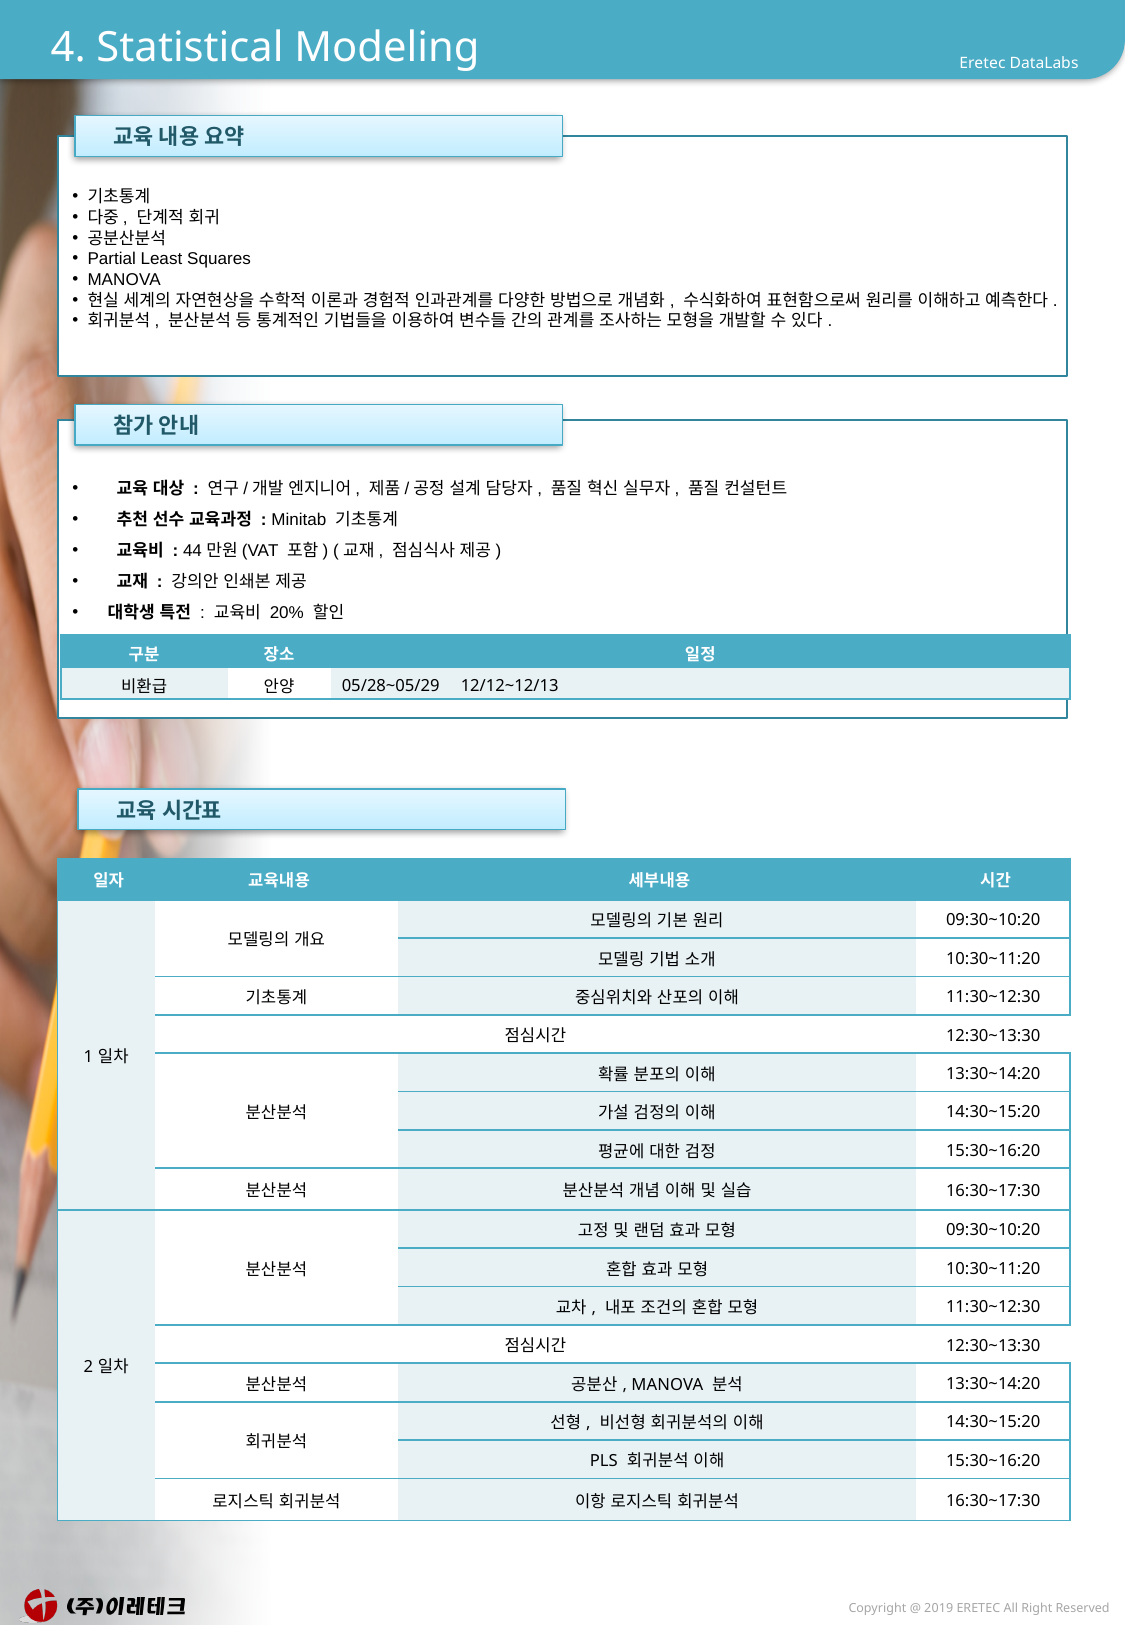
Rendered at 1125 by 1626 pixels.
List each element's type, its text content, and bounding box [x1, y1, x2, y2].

table_cell 혼합 효과 모형 [398, 1249, 916, 1286]
table_cell 2일차 [58, 1211, 155, 1520]
table_cell 분산분석 [155, 1211, 398, 1324]
table_cell 16:30~17:30 [916, 1169, 1069, 1209]
text_box 교육 내용 요약 [74, 115, 563, 157]
table_cell 비환급 [62, 668, 228, 698]
table_header 시간 [916, 859, 1069, 899]
text_box [55, 418, 1070, 720]
table_cell 점심시간 [155, 1016, 916, 1052]
table_cell 12:30~13:30 [916, 1326, 1070, 1362]
table_cell 점심시간 [155, 1326, 916, 1362]
table_cell 분산분석 [155, 1169, 398, 1209]
text_box 교육 대상 : 연구/개발 엔지니어, 제품/공정 설계 담당자, 품질 혁신 실무자, 품질 컨설턴트 추천 선수 교육과정 : Minitab 기초통계 교육비 : 44만원(VAT 포함) (교재, 점심식사 제공) 교재 : 강의안 인쇄본 제공 대학생 특전 : 교육비 20% 할인 [57, 459, 1068, 691]
table_cell 14:30~15:20 [916, 1092, 1069, 1129]
table_cell PLS 회귀분석 이해 [398, 1441, 916, 1478]
table_cell 11:30~12:30 [916, 1287, 1069, 1324]
table_cell 15:30~16:20 [916, 1441, 1069, 1478]
table_cell 10:30~11:20 [916, 939, 1069, 976]
table_cell 1일차 [58, 901, 155, 1209]
table_cell 모델링의 개요 [155, 901, 398, 976]
table_cell 모델링의 기본 원리 [398, 901, 916, 937]
table_cell 05/28~05/29 12/12~12/13 [331, 668, 1069, 698]
table_cell 15:30~16:20 [916, 1131, 1069, 1167]
table_header 세부내용 [398, 859, 916, 899]
table_cell 13:30~14:20 [916, 1054, 1069, 1091]
table_cell 09:30~10:20 [916, 1211, 1069, 1247]
table_cell 모델링 기법 소개 [398, 939, 916, 976]
table_cell 12:30~13:30 [916, 1016, 1070, 1052]
title 4. Statistical Modeling [35, 9, 1049, 80]
table_cell 10:30~11:20 [916, 1249, 1069, 1286]
table_cell 평균에 대한 검정 [398, 1131, 916, 1167]
table_cell 확률 분포의 이해 [398, 1054, 916, 1091]
table_cell 13:30~14:20 [916, 1364, 1069, 1401]
table_cell 16:30~17:30 [916, 1479, 1069, 1520]
text_box 참가 안내 [74, 404, 563, 446]
table_header 일정 [331, 636, 1069, 666]
table_cell 고정 및 랜덤 효과 모형 [398, 1211, 916, 1247]
picture [0, 48, 1125, 1625]
text_box 교육 시간표 [77, 788, 566, 830]
table_cell 가설 검정의 이해 [398, 1092, 916, 1129]
table_cell 분산분석 [155, 1054, 398, 1167]
text_box [55, 134, 1070, 379]
table_cell 교차, 내포 조건의 혼합 모형 [398, 1287, 916, 1324]
table_cell 안양 [228, 668, 331, 698]
table_header 장소 [228, 636, 331, 666]
table_cell 이항 로지스틱 회귀분석 [398, 1479, 916, 1520]
table_cell 공분산, MANOVA 분석 [398, 1364, 916, 1401]
table_cell 중심위치와 산포의 이해 [398, 977, 916, 1014]
table_cell 11:30~12:30 [916, 977, 1069, 1014]
table_header 교육내용 [155, 859, 398, 899]
table_cell 로지스틱 회귀분석 [155, 1479, 398, 1520]
table_cell 선형, 비선형 회귀분석의 이해 [398, 1403, 916, 1439]
table_cell 회귀분석 [155, 1403, 398, 1478]
table_cell 09:30~10:20 [916, 901, 1069, 937]
table_cell 분산분석 개념 이해 및 실습 [398, 1169, 916, 1209]
table_cell 14:30~15:20 [916, 1403, 1069, 1439]
table_header 구분 [62, 636, 228, 666]
table_cell 분산분석 [155, 1364, 398, 1401]
table_header 일자 [58, 859, 155, 899]
text_box 기초통계 다중, 단계적 회귀 공분산분석 Partial Least Squares MANOVA 현실 세계의 자연현상을 수학적 이론과 경험적 인과관계를 다양한 방법으로 개념화, 수식화하여 표현함으로써 원리를 이해하고 예측한다. 회귀분석, 분산분석 등 통계적인 기법들을 이용하여 변수들 간의 관계를 조사하는 모형을 개발할 수 있다. [57, 157, 1068, 358]
table_cell 기초통계 [155, 977, 398, 1014]
